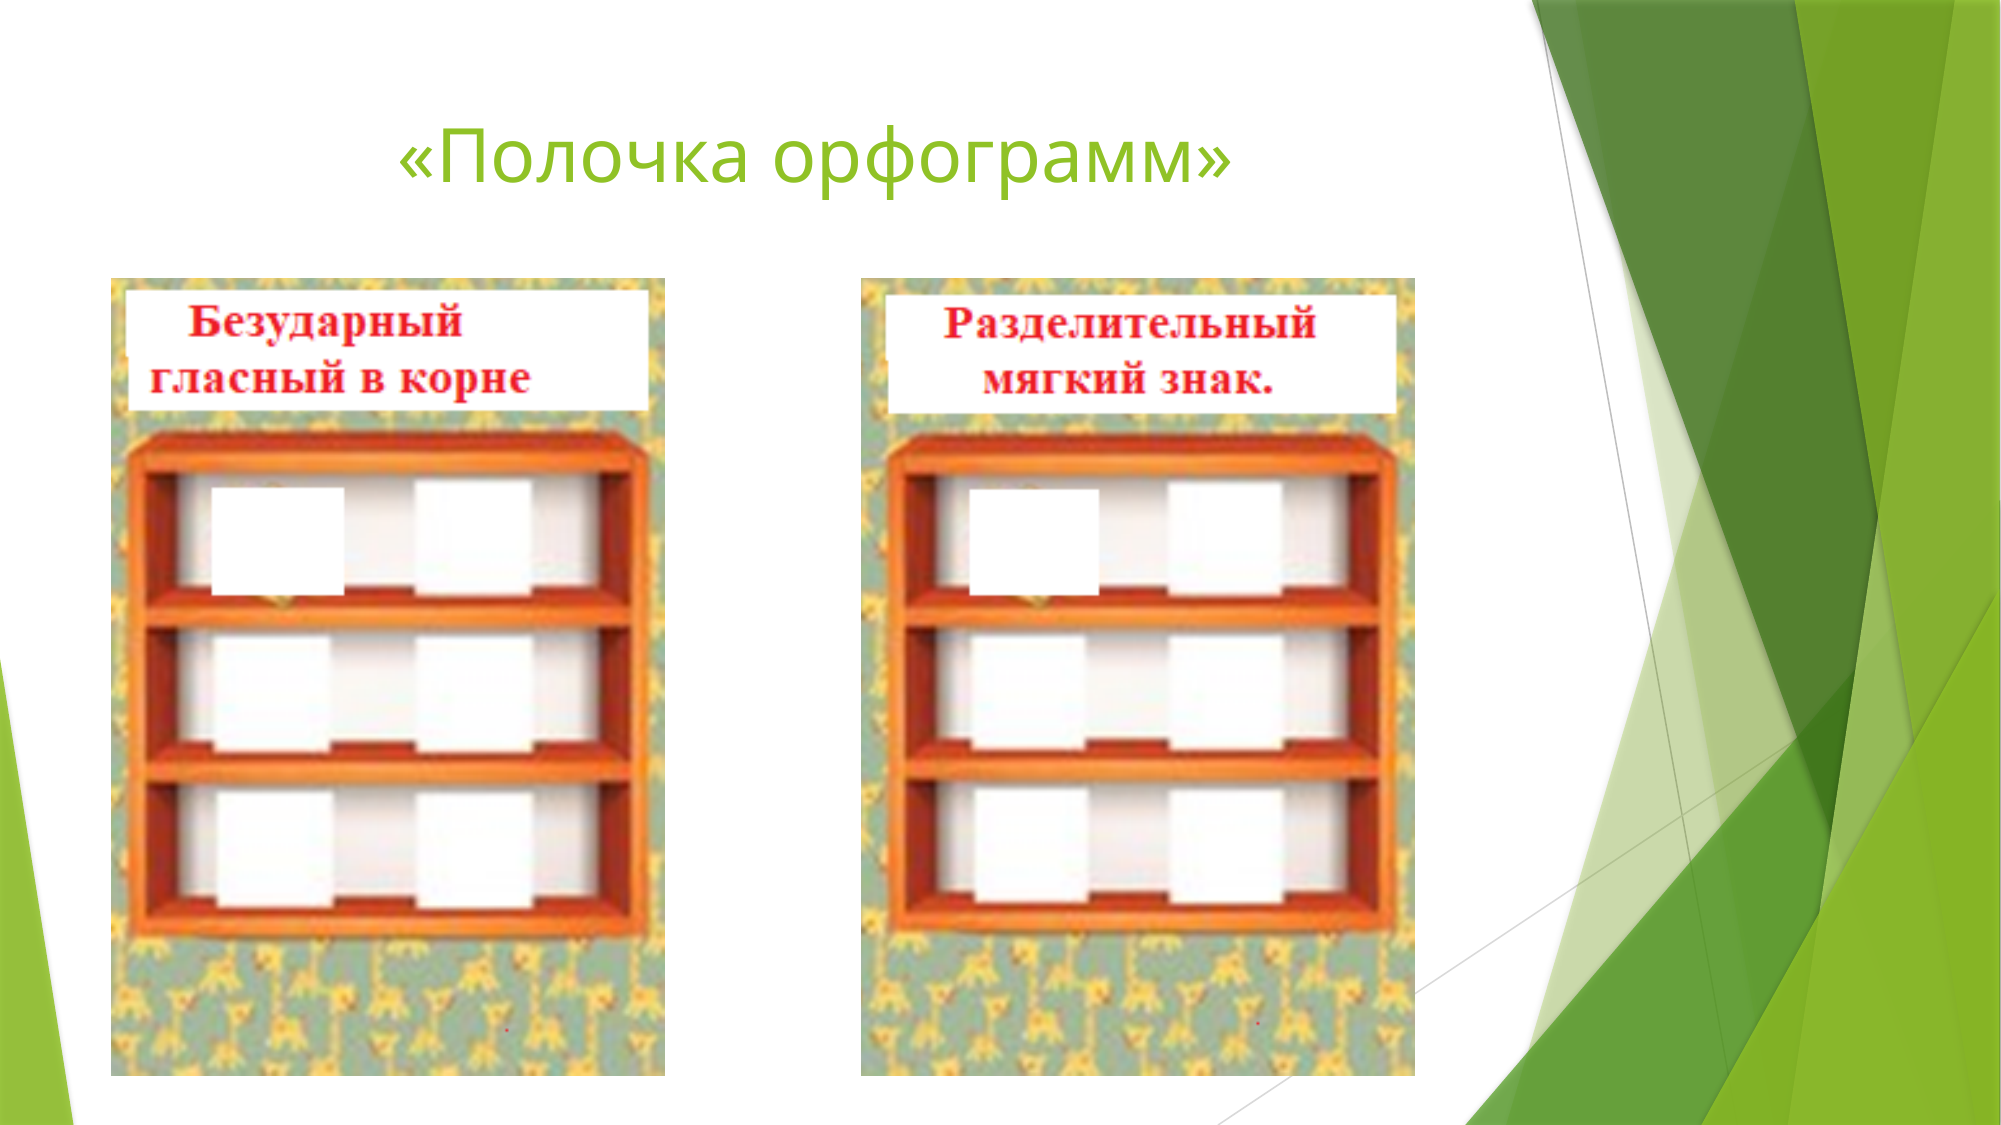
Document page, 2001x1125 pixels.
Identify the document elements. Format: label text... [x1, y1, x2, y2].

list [110, 278, 665, 1077]
title «Полочка орфограмм» [111, 99, 1522, 317]
picture [860, 278, 1415, 1077]
